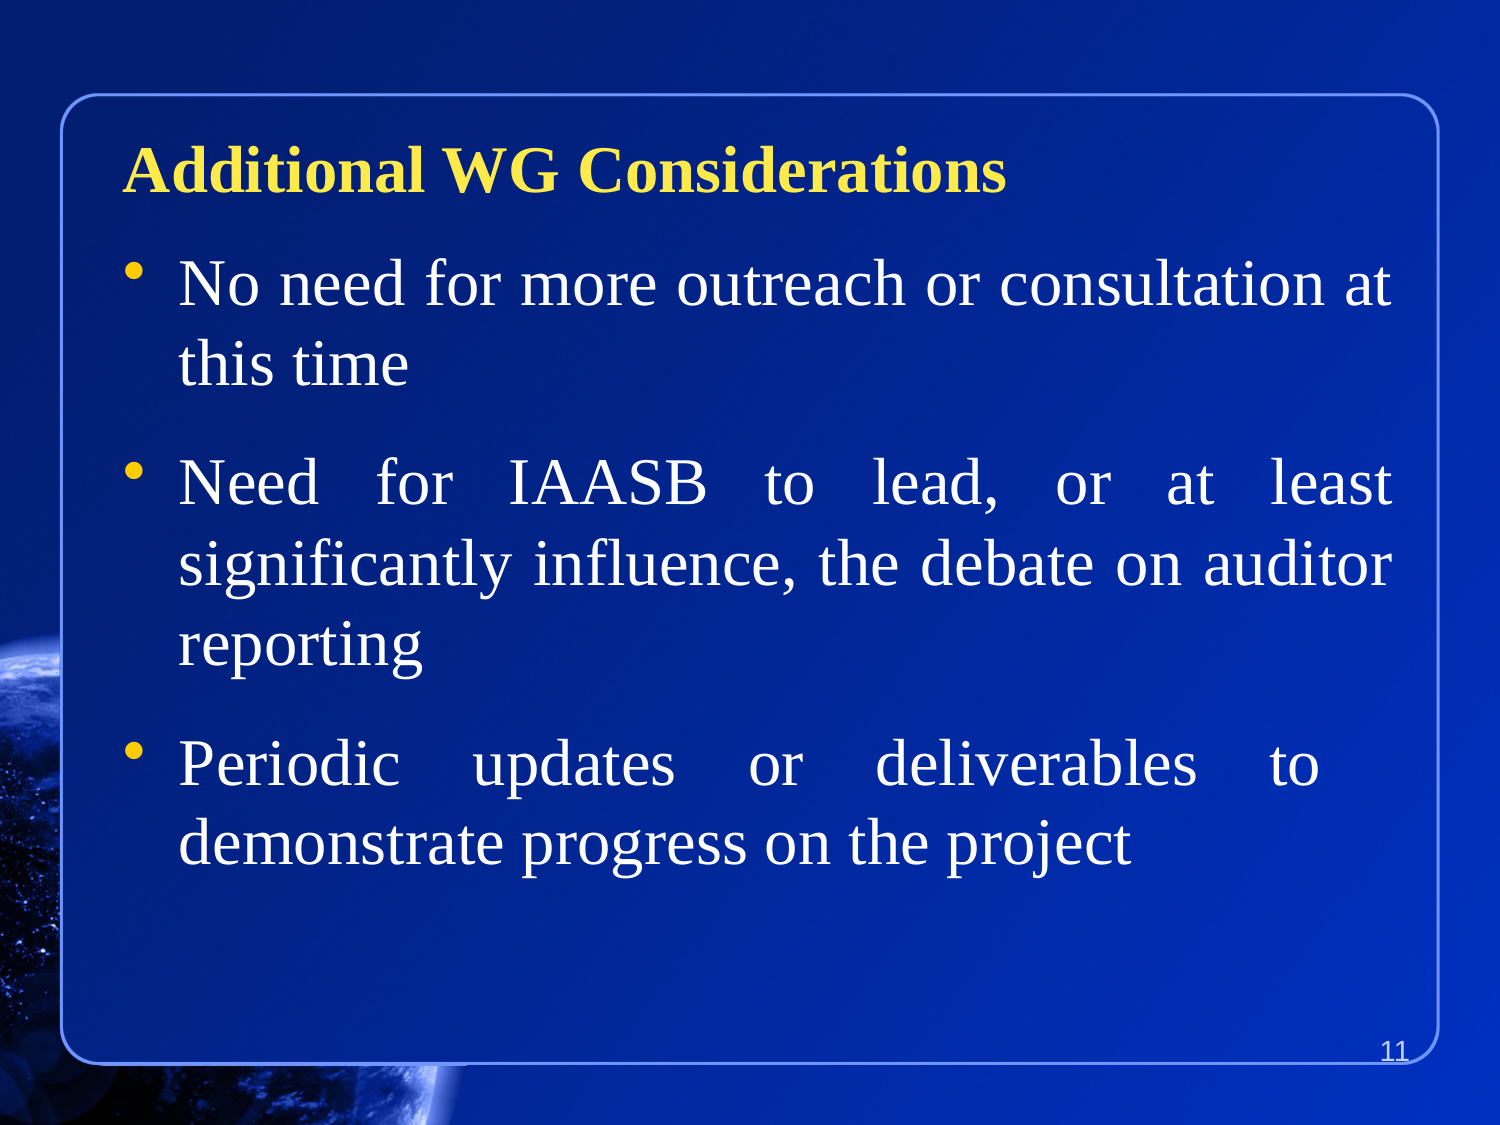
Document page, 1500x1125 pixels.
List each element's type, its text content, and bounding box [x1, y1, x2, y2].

list Additional WG Considerations [107, 118, 1411, 215]
list No need for more outreach or consultation at this time Need for IAASB to lead, or at least significantly influence, the debate on auditor reporting Periodic updates or deliverables to demonstrate progress on the project [107, 230, 1411, 1048]
slide_number 11 [1074, 1024, 1426, 1103]
picture [0, 0, 1500, 1125]
